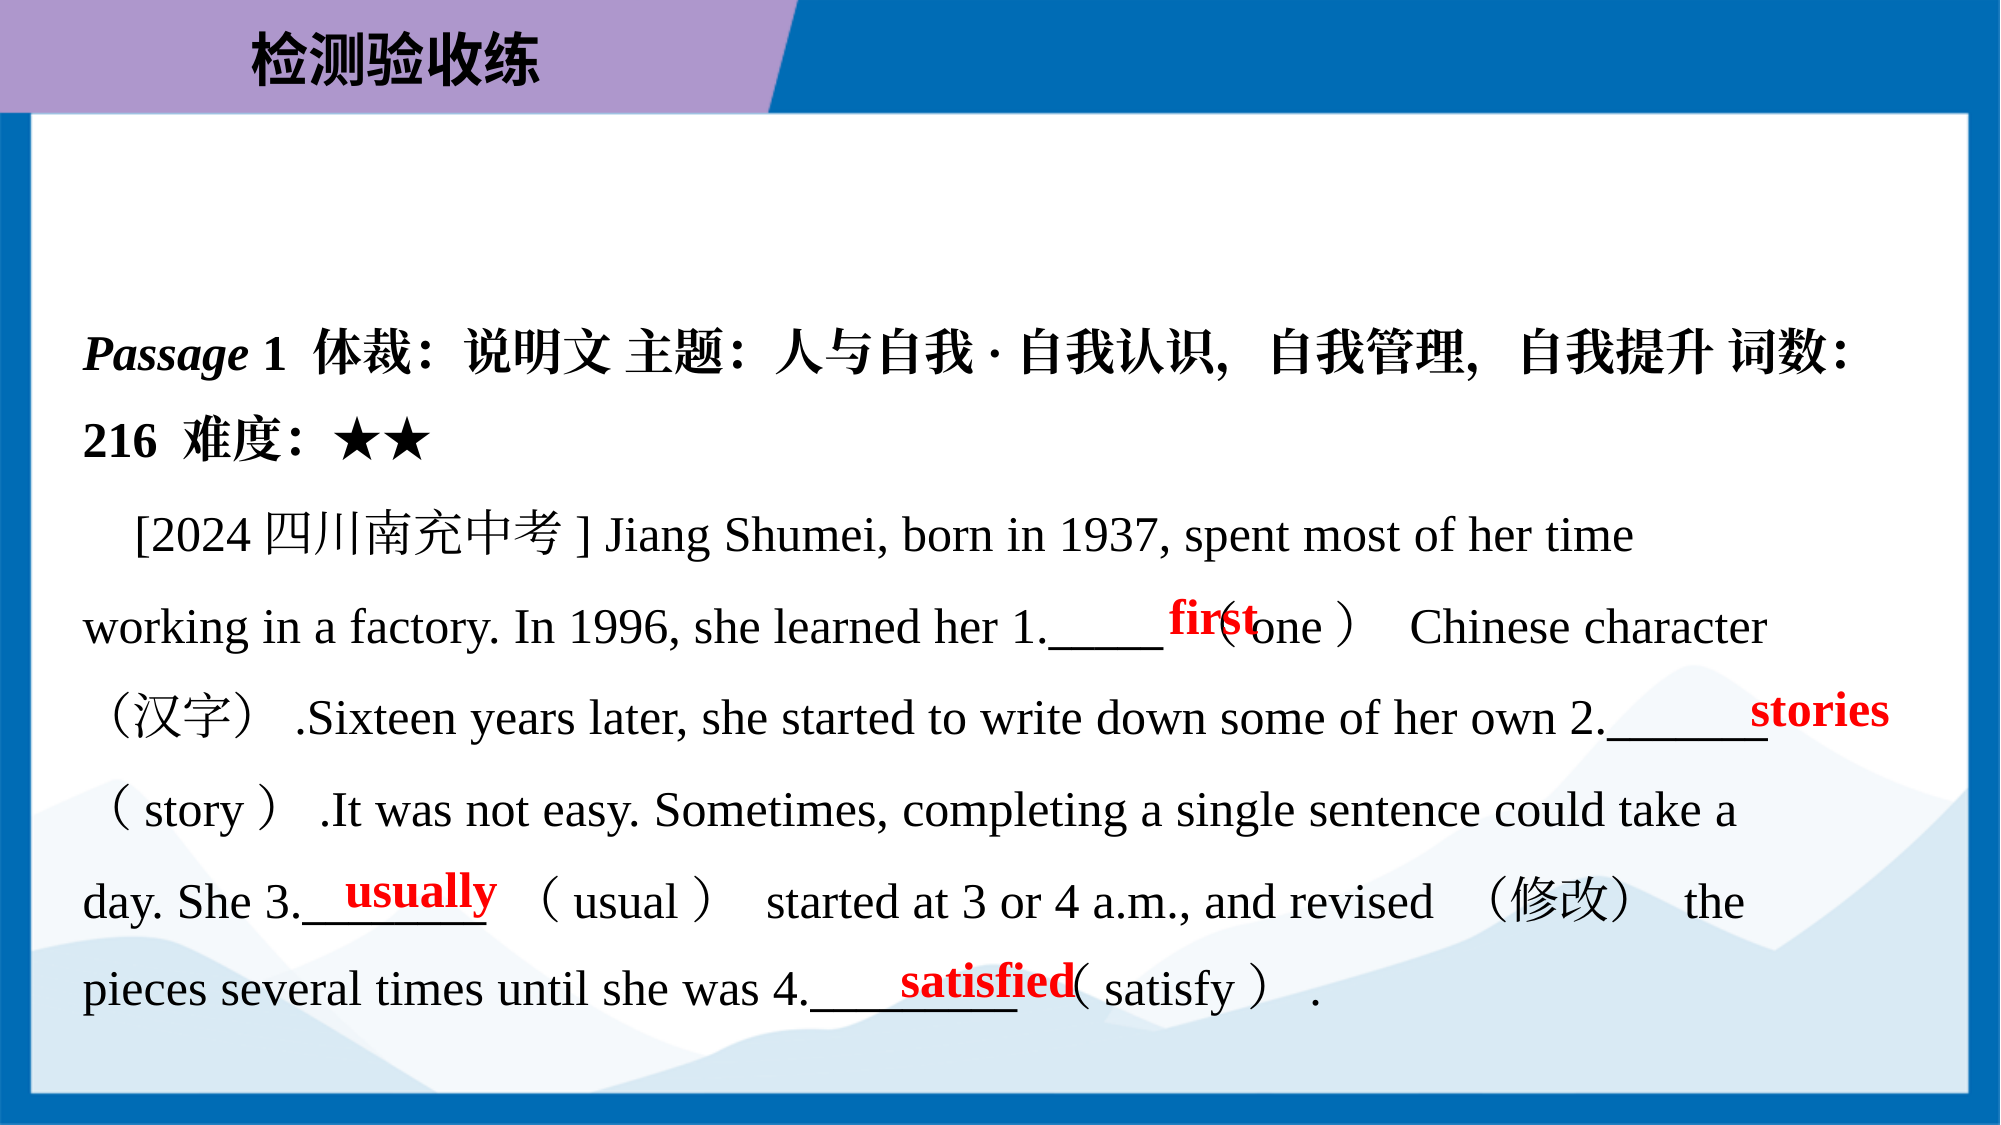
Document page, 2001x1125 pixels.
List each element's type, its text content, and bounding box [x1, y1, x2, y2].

text_box [2024四川南充中考] Jiang Shumei, born in 1937, spent most of her time working in a factory. In 1996, she learned her 1._____ （one） Chinese character （汉字）.Sixteen years later, she started to write down some of her own 2._______ （story）.It was not easy. Sometimes, completing a single sentence could take a day. She 3.________ （usual） started at 3 or 4 a.m., and revised （修改） the pieces several times until she was 4._________ （satisfy）. [82, 469, 1917, 1006]
text_box usually [327, 829, 517, 909]
text_box satisfied [882, 920, 1094, 999]
text_box stories [1732, 648, 1908, 728]
picture [0, 0, 2000, 1125]
text_box first [1151, 556, 1277, 636]
text_box Passage 1 体裁：说明文 主题：人与自我·自我认识，自我管理，自我提升 词数： 216 难度：★★ [82, 288, 1917, 459]
